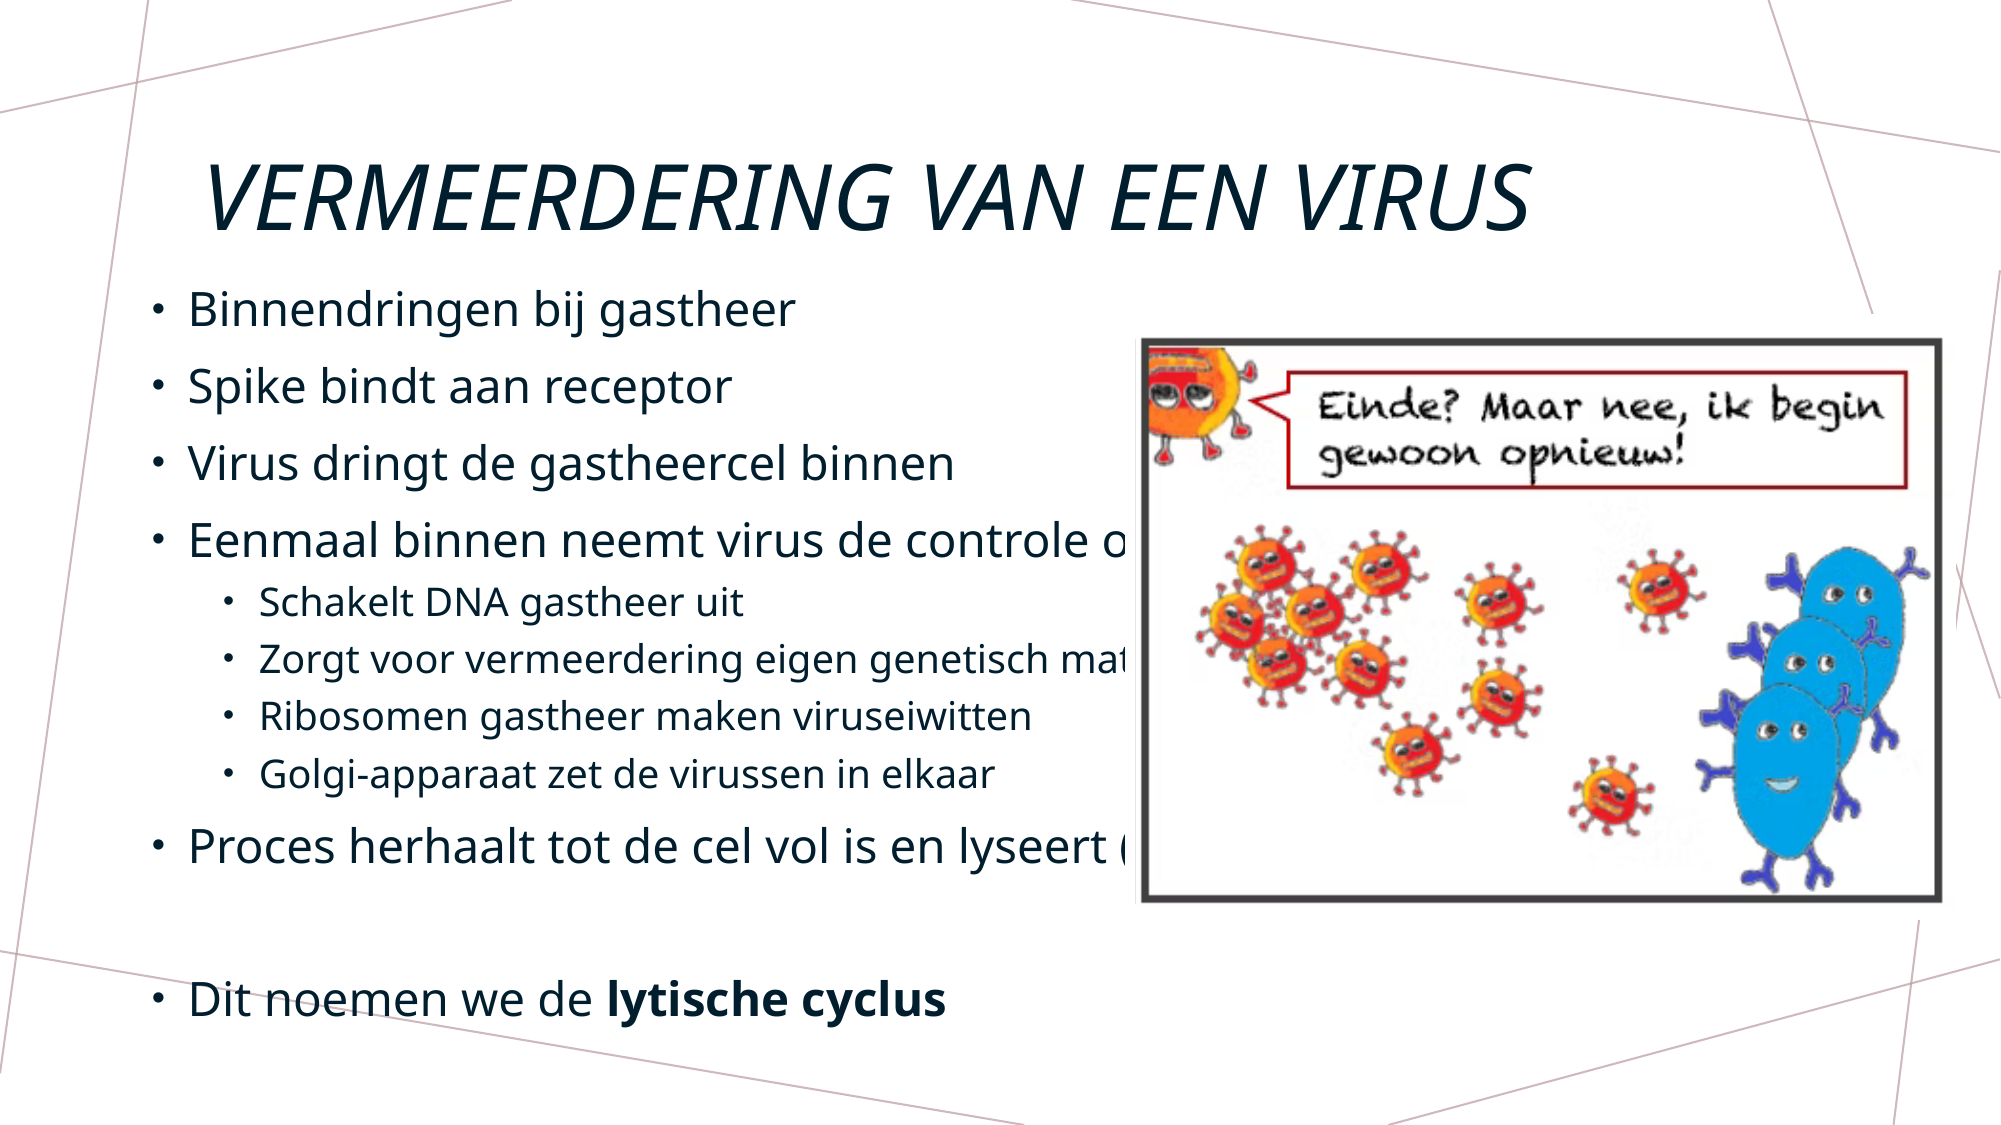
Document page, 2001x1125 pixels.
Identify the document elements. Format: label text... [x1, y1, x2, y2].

title Vermeerdering van een virus [187, 87, 1813, 271]
list Binnendringen bij gastheer Spike bindt aan receptor Virus dringt de gastheercel binnen Eenmaal binnen neemt virus de controle over Schakelt DNA gastheer uit Zorgt voor vermeerdering eigen genetisch materiaal Ribosomen gastheer maken viruseiwitten Golgi-apparaat zet de virussen in elkaar Proces herhaalt tot de cel vol is en lyseert (afsterft) Dit noemen we de lytische cyclus [136, 271, 1813, 1038]
picture [1125, 314, 1956, 920]
